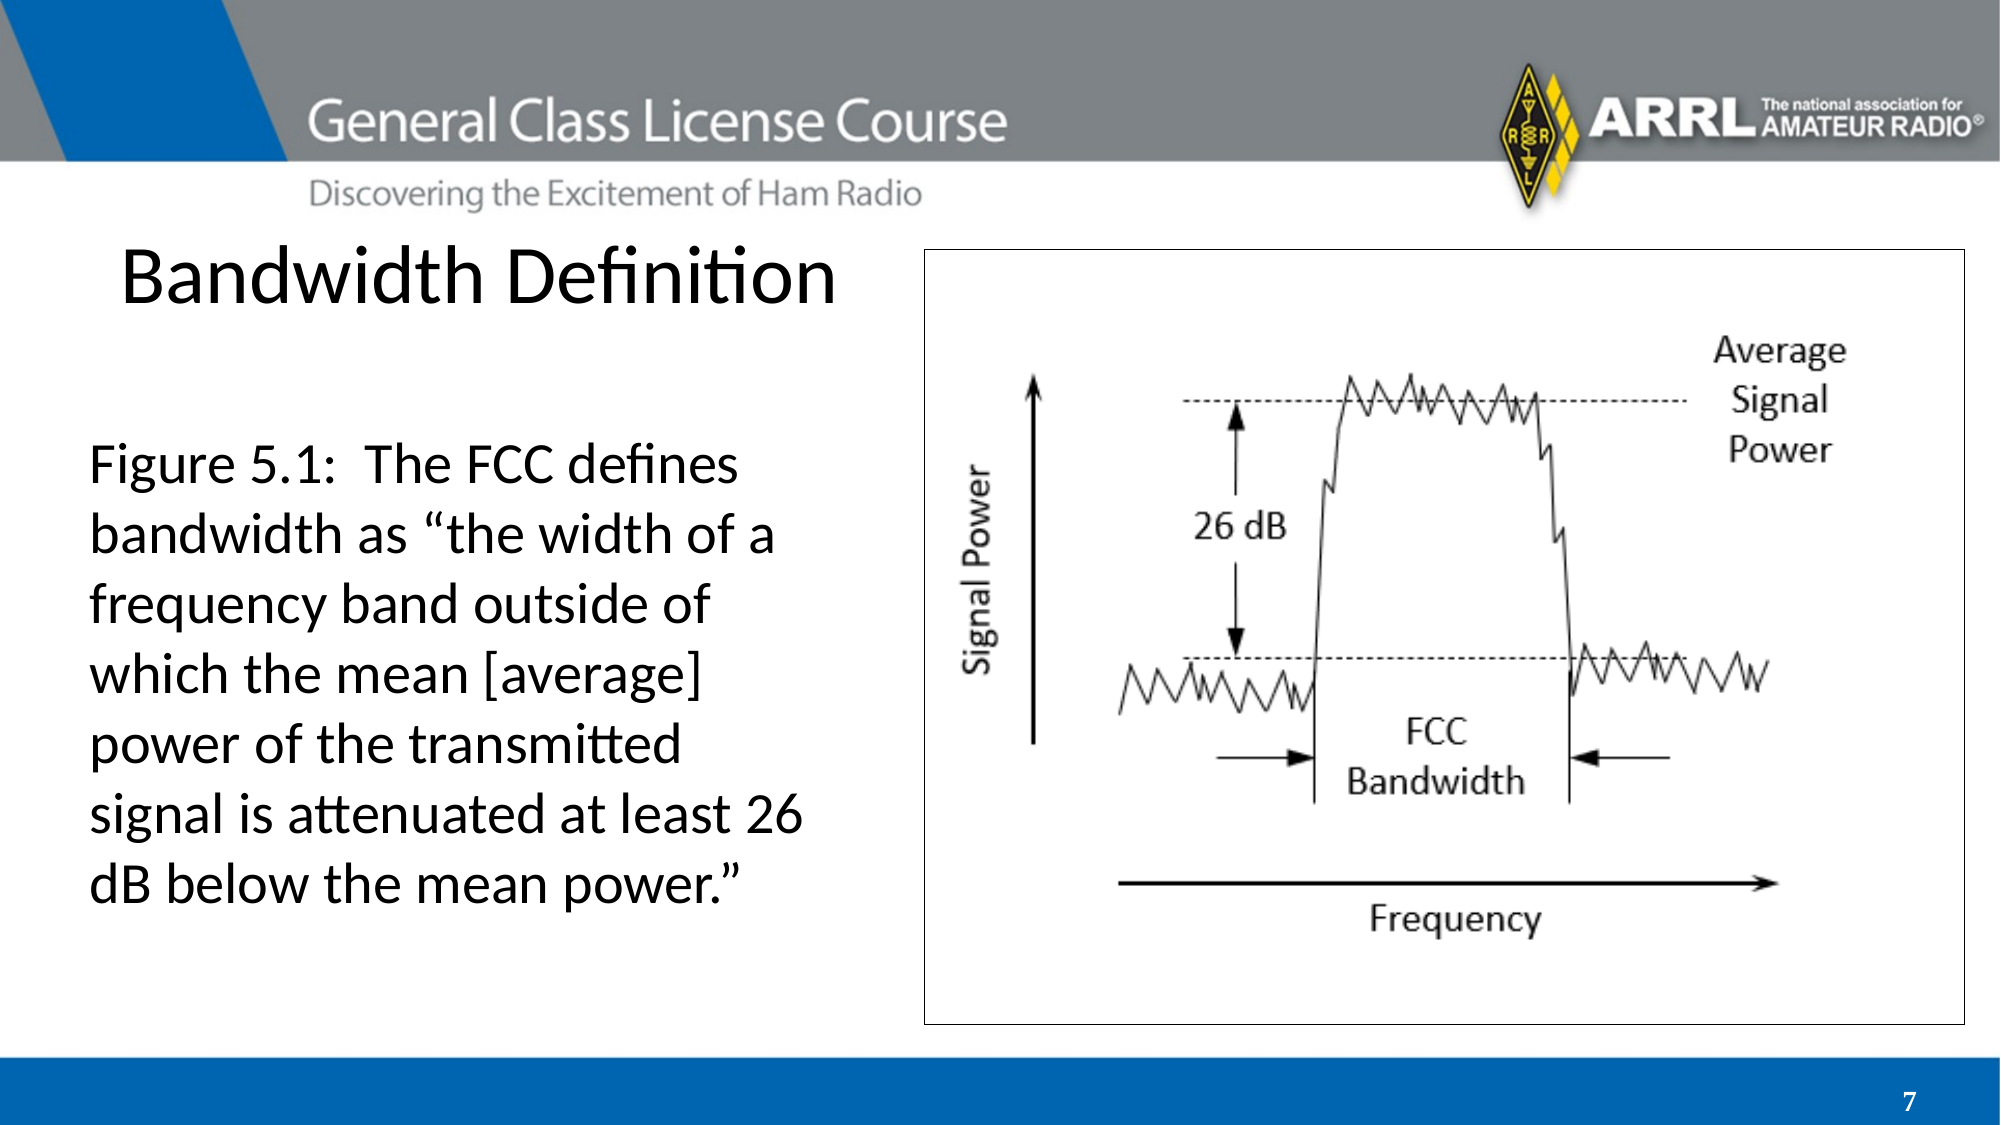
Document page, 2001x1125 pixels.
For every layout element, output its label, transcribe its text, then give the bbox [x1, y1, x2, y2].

title Bandwidth Definition [96, 212, 863, 356]
picture [0, 0, 2001, 1125]
text_box Figure 5.1: The FCC defines bandwidth as “the width of a frequency band outside of which the mean [average] power of the transmitted signal is attenuated at least 26 dB below the mean power.” [75, 417, 842, 923]
